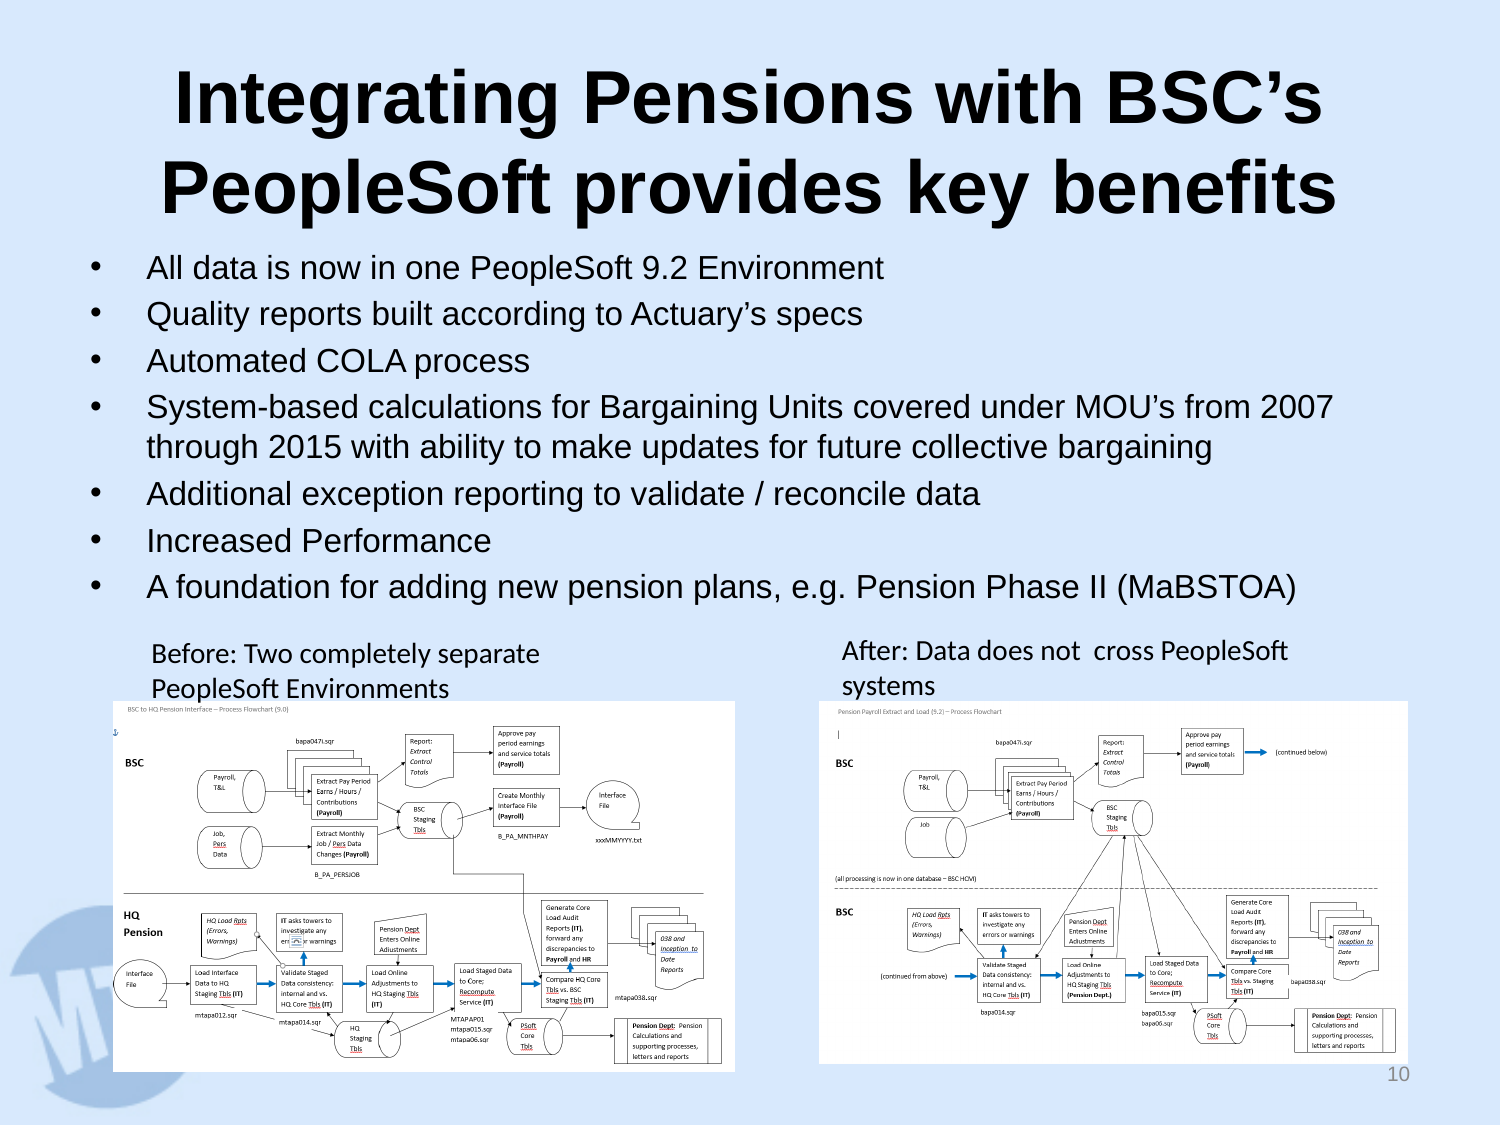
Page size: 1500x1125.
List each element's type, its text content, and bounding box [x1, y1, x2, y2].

picture [0, 0, 1500, 1125]
text_box After: Data does not cross PeopleSoft systems [827, 623, 1338, 699]
title Integrating Pensions with BSC’s PeopleSoft provides key benefits [75, 45, 1425, 233]
list All data is now in one PeopleSoft 9.2 Environment Quality reports built according to Actuary’s specs Automated COLA process System-based calculations for Bargaining Units covered under MOU’s from 2007 through 2015 with ability to make updates for future collective bargaining Additional exception reporting to validate / reconcile data Increased Performance A foundation for adding new pension plans, e.g. Pension Phase II (MaBSTOA) [75, 238, 1425, 981]
text_box Before: Two completely separate PeopleSoft Environments [136, 626, 558, 699]
slide_number 9 [1074, 1042, 1425, 1103]
